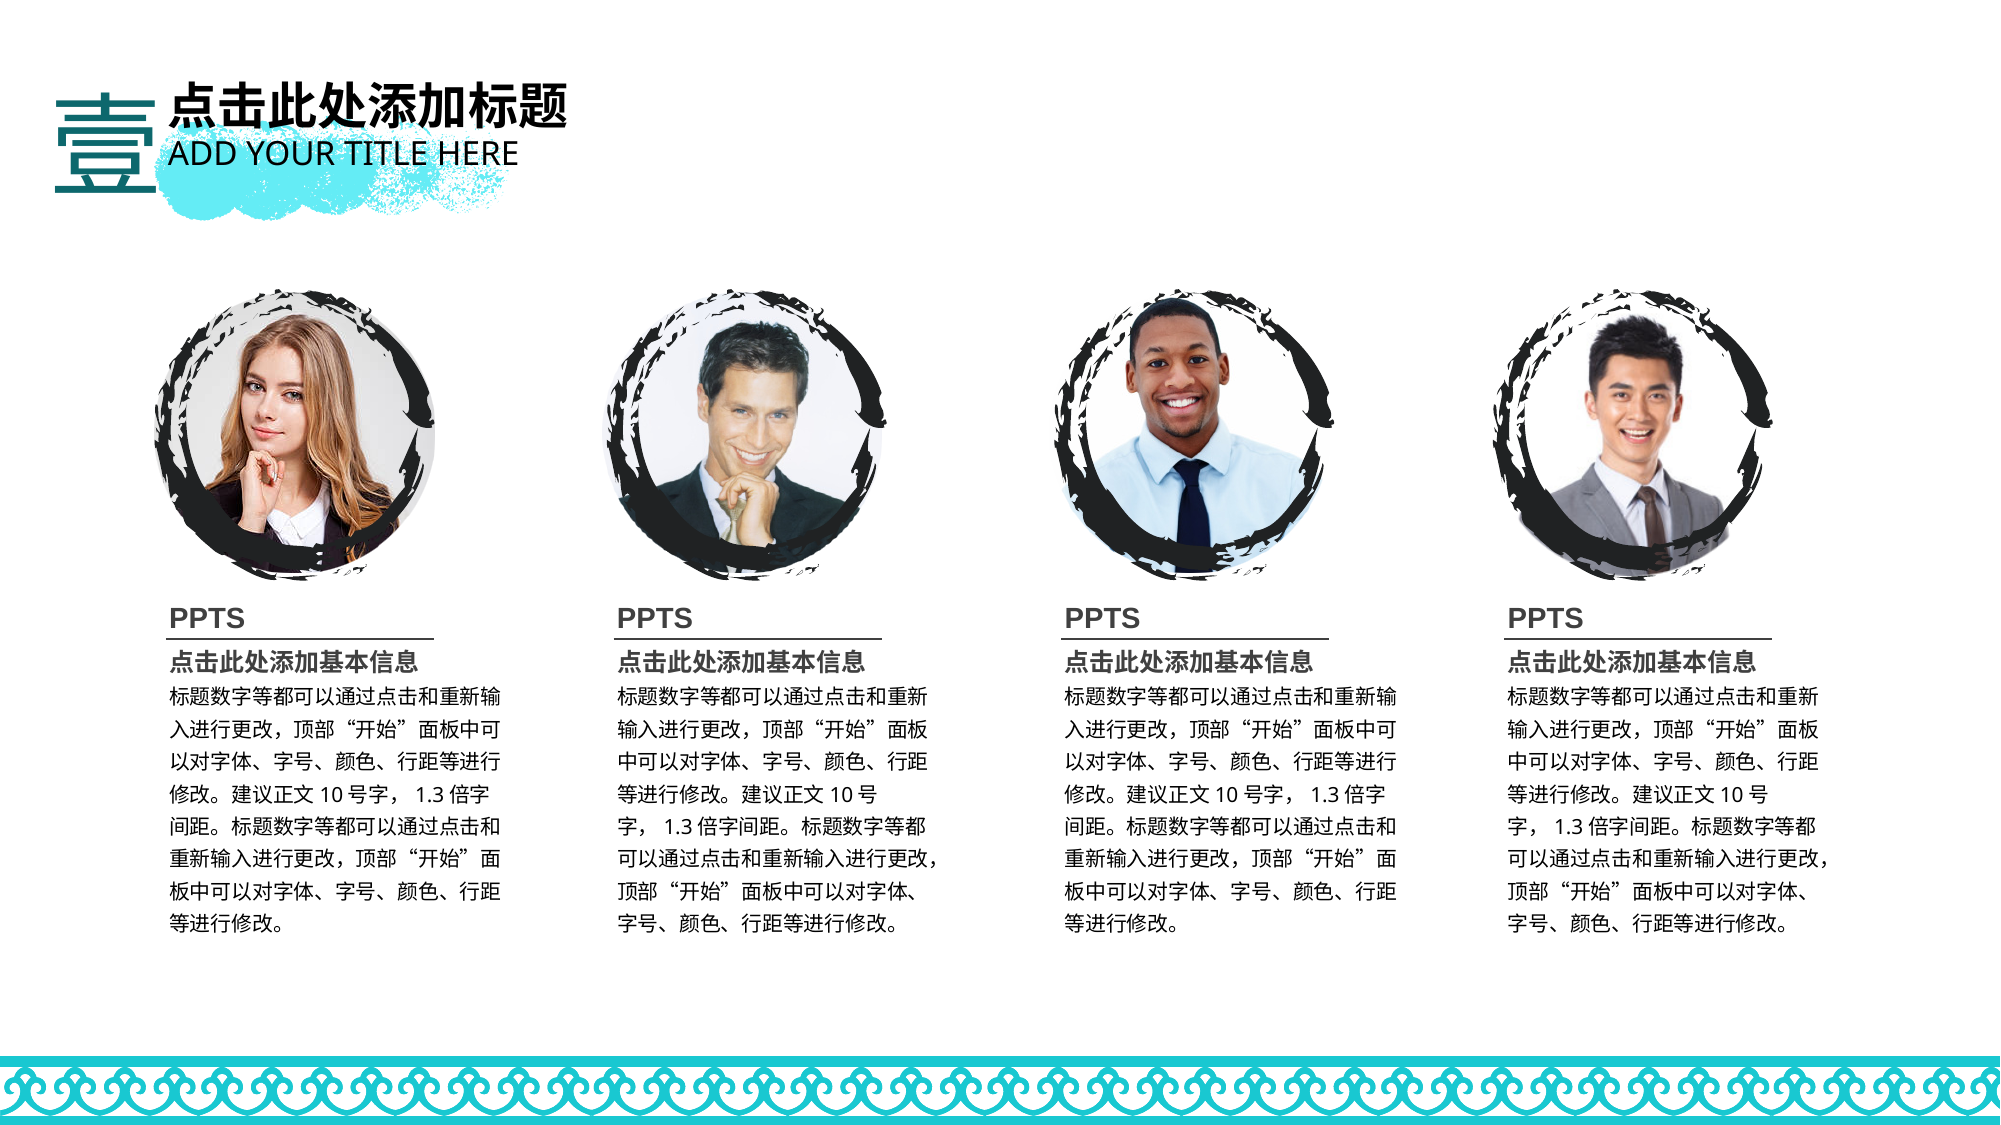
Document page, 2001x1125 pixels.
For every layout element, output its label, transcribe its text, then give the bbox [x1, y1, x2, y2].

text_box PPTS [154, 591, 442, 639]
text_box PPTS [1049, 591, 1337, 639]
text_box 点击此处添加标题 [166, 67, 594, 124]
text_box 点击此处添加基本信息 标题数字等都可以通过点击和重新输入进行更改，顶部“开始”面板中可以对字体、字号、颜色、行距等进行修改。建议正文10号字，1.3倍字间距。标题数字等都可以通过点击和重新输入进行更改，顶部“开始”面板中可以对字体、字号、颜色、行距等进行修改。 [1049, 639, 1414, 944]
text_box ADD YOUR TITLE HERE [510, 124, 594, 180]
picture [1490, 289, 1775, 581]
text_box PPTS [602, 591, 889, 639]
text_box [0, 1055, 2000, 1125]
picture [154, 289, 437, 581]
text_box 点击此处添加基本信息 标题数字等都可以通过点击和重新输入进行更改，顶部“开始”面板中可以对字体、字号、颜色、行距等进行修改。建议正文10号字，1.3倍字间距。标题数字等都可以通过点击和重新输入进行更改，顶部“开始”面板中可以对字体、字号、颜色、行距等进行修改。 [154, 639, 525, 944]
text_box 点击此处添加基本信息 标题数字等都可以通过点击和重新输入进行更改，顶部“开始”面板中可以对字体、字号、颜色、行距等进行修改。建议正文10号字，1.3倍字间距。标题数字等都可以通过点击和重新输入进行更改，顶部“开始”面板中可以对字体、字号、颜色、行距等进行修改。 [1492, 639, 1844, 944]
picture [1049, 289, 1337, 581]
text_box 壹 [34, 67, 166, 217]
text_box PPTS [1492, 591, 1780, 639]
picture [601, 289, 889, 581]
text_box 点击此处添加基本信息 标题数字等都可以通过点击和重新输入进行更改，顶部“开始”面板中可以对字体、字号、颜色、行距等进行修改。建议正文10号字，1.3倍字间距。标题数字等都可以通过点击和重新输入进行更改，顶部“开始”面板中可以对字体、字号、颜色、行距等进行修改。 [602, 639, 958, 944]
picture [153, 115, 510, 221]
